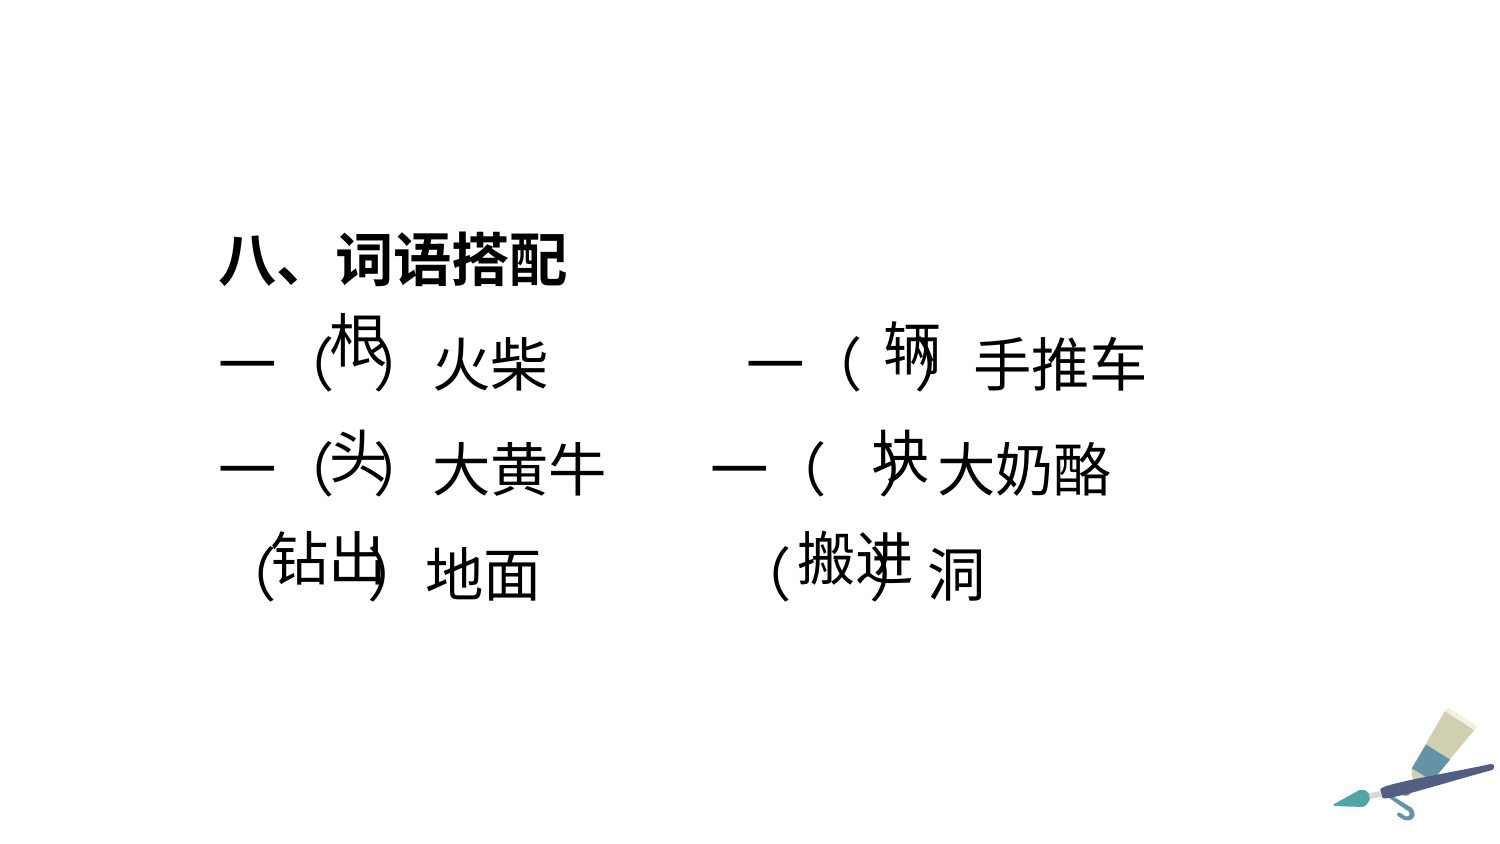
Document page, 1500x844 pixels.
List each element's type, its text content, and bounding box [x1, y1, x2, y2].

text_box 根 [314, 296, 403, 382]
text_box 块 [856, 412, 945, 498]
text_box 搬进 [782, 514, 929, 600]
text_box 钻出 [256, 514, 403, 600]
text_box 八、词语搭配 一（ ）火柴 一（ ）手推车 一（ ）大黄牛 一（ ）大奶酪 （ ）地面 （ ）洞 [203, 180, 1361, 616]
text_box 头 [314, 412, 403, 498]
text_box 辆 [869, 304, 957, 390]
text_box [1358, 708, 1481, 844]
